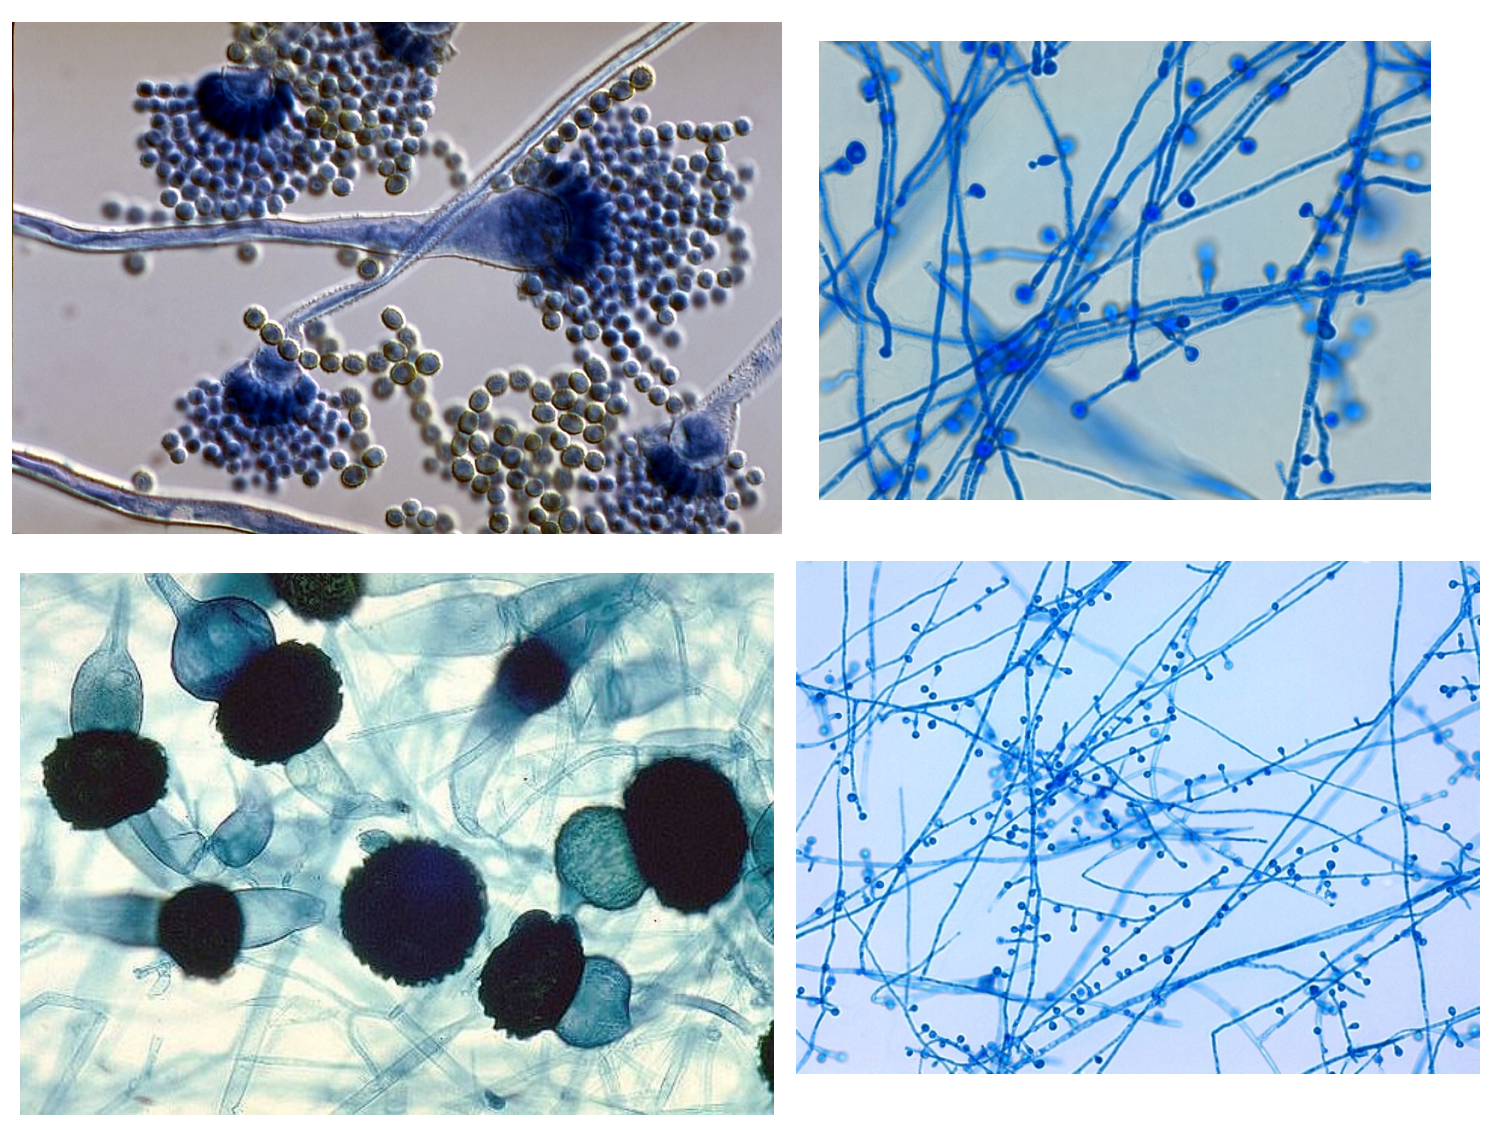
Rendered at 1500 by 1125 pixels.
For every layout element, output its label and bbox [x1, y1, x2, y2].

picture [796, 561, 1480, 1074]
picture [12, 22, 782, 534]
picture [819, 41, 1431, 500]
picture [20, 573, 774, 1115]
